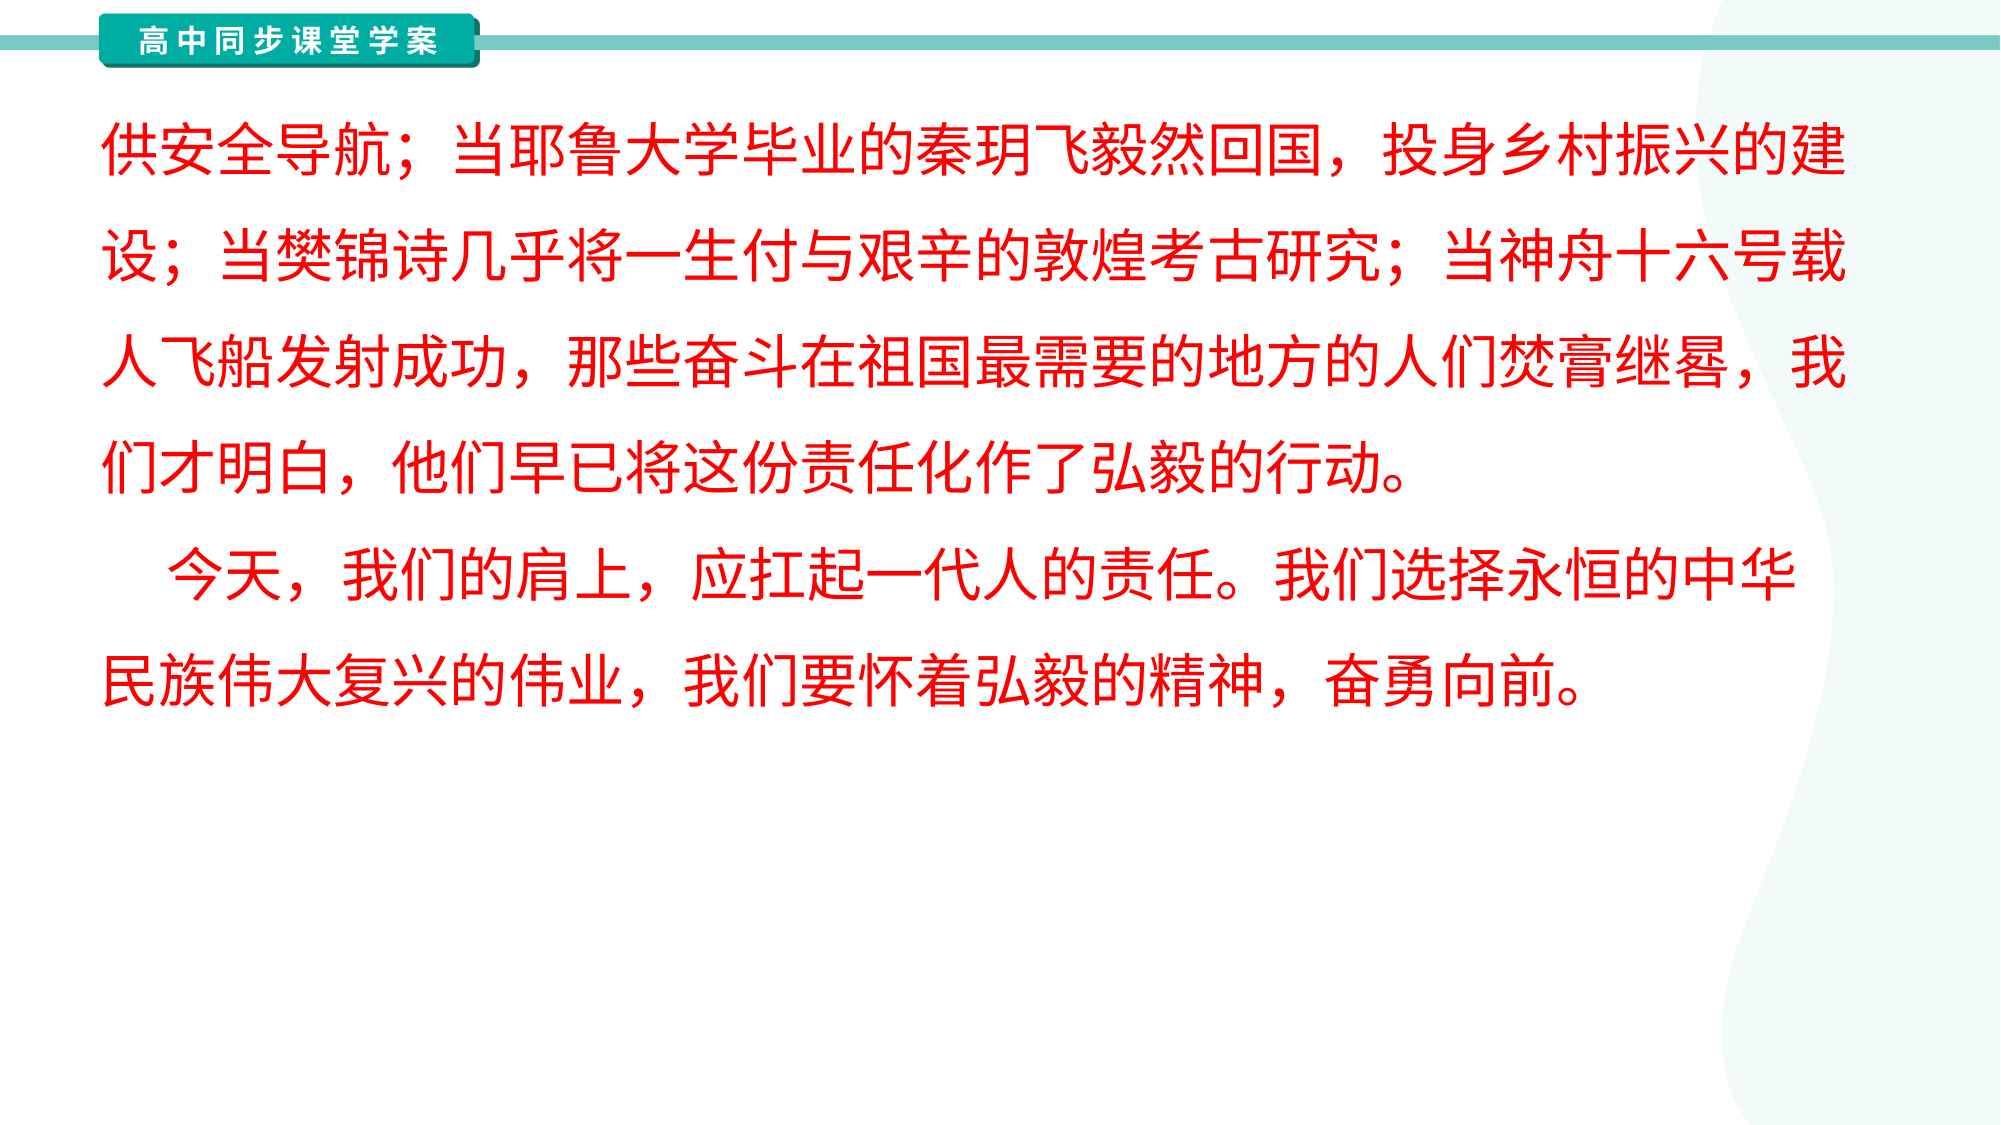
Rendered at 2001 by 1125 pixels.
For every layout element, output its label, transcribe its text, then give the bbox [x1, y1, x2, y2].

text_box 供安全导航；当耶鲁大学毕业的秦玥飞毅然回国，投身乡村振兴的建 设；当樊锦诗几乎将一生付与艰辛的敦煌考古研究；当神舟十六号载 人飞船发射成功，那些奋斗在祖国最需要的地方的人们焚膏继晷，我 们才明白，他们早已将这份责任化作了弘毅的行动。 今天，我们的肩上，应扛起一代人的责任。我们选择永恒的中华 民族伟大复兴的伟业，我们要怀着弘毅的精神，奋勇向前。 [100, 76, 1899, 715]
picture [0, 0, 2000, 1125]
